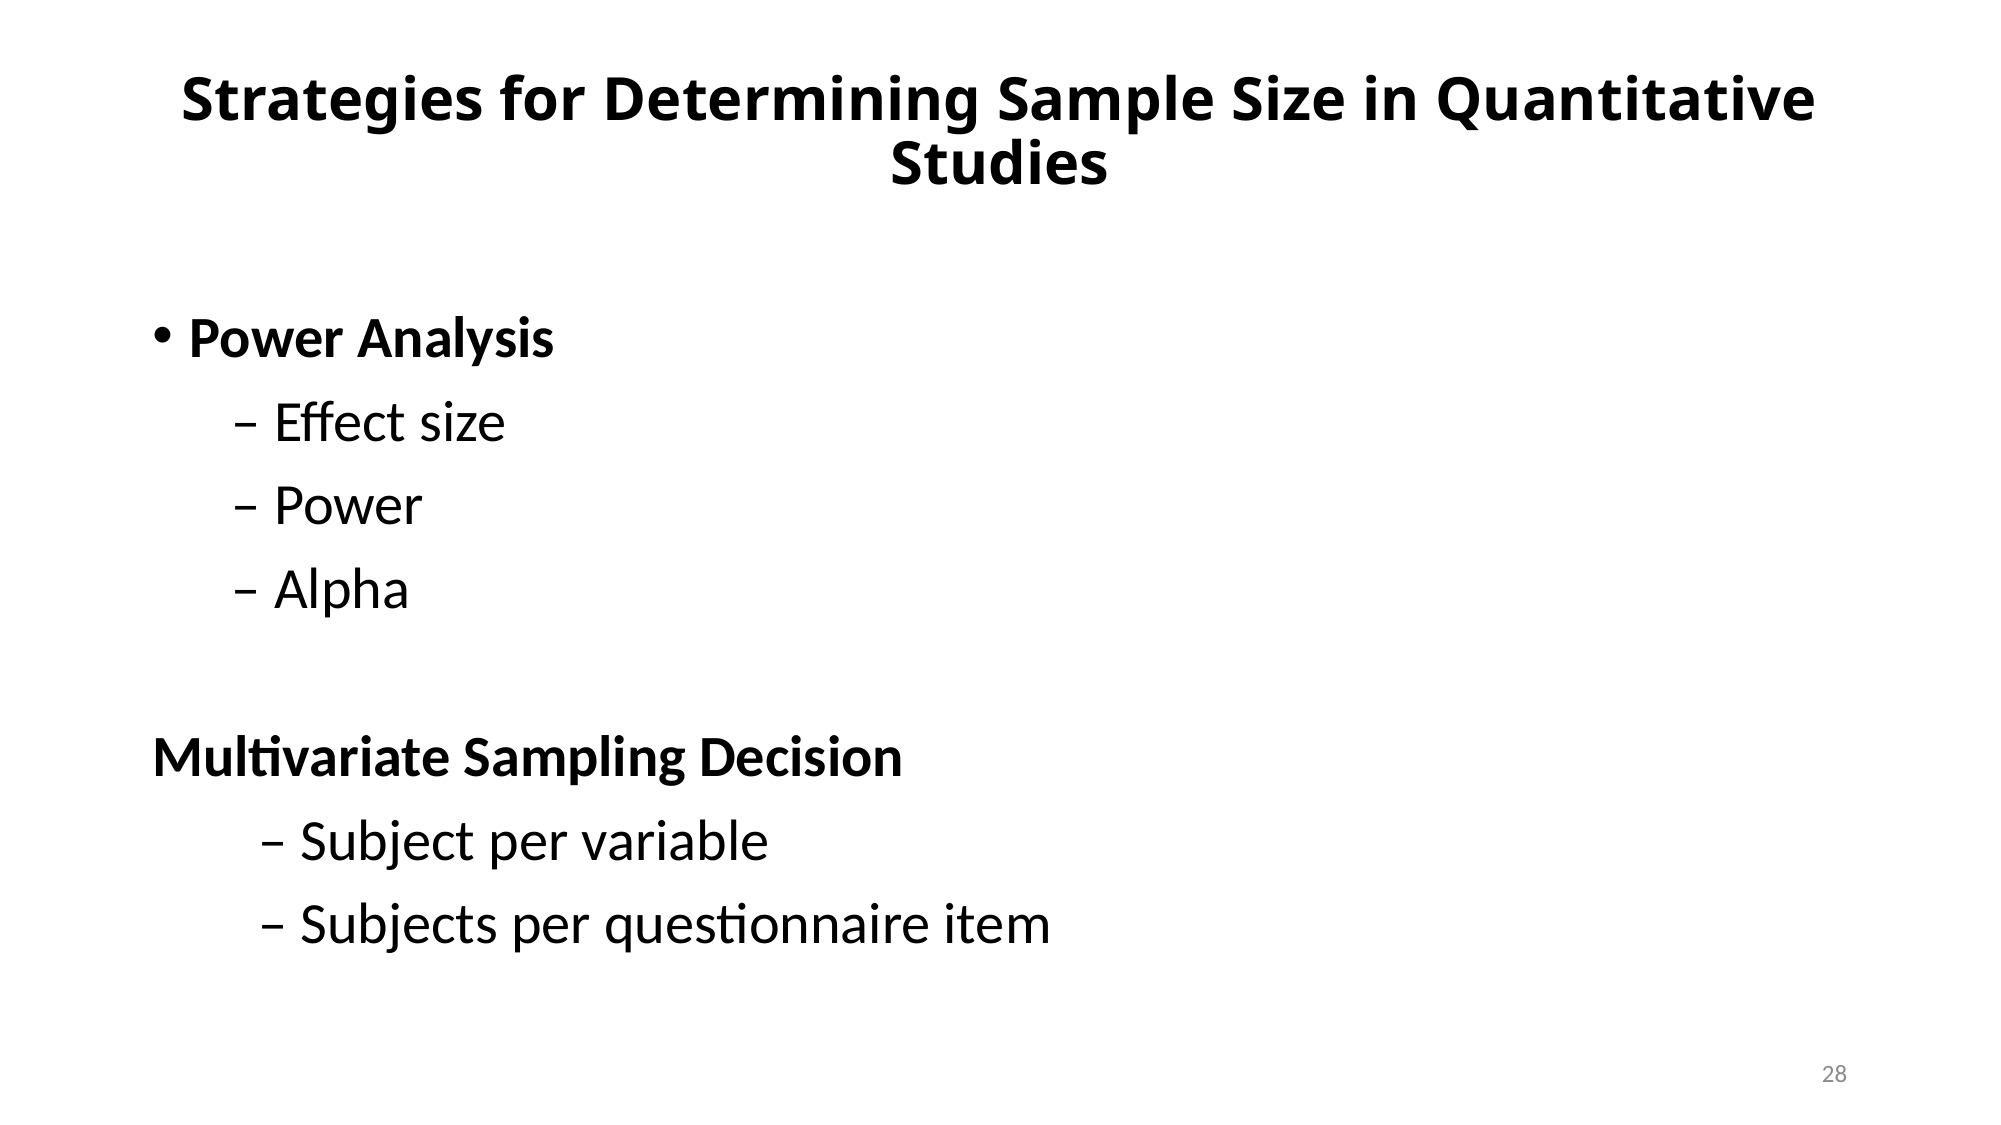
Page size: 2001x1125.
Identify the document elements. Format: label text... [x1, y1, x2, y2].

slide_number 28 [1412, 1042, 1863, 1103]
title Strategies for Determining Sample Size in Quantitative Studies [137, 59, 1863, 278]
list Power Analysis – Effect size – Power – Alpha Multivariate Sampling Decision – Subject per variable – Subjects per questionnaire item [137, 299, 1863, 1014]
